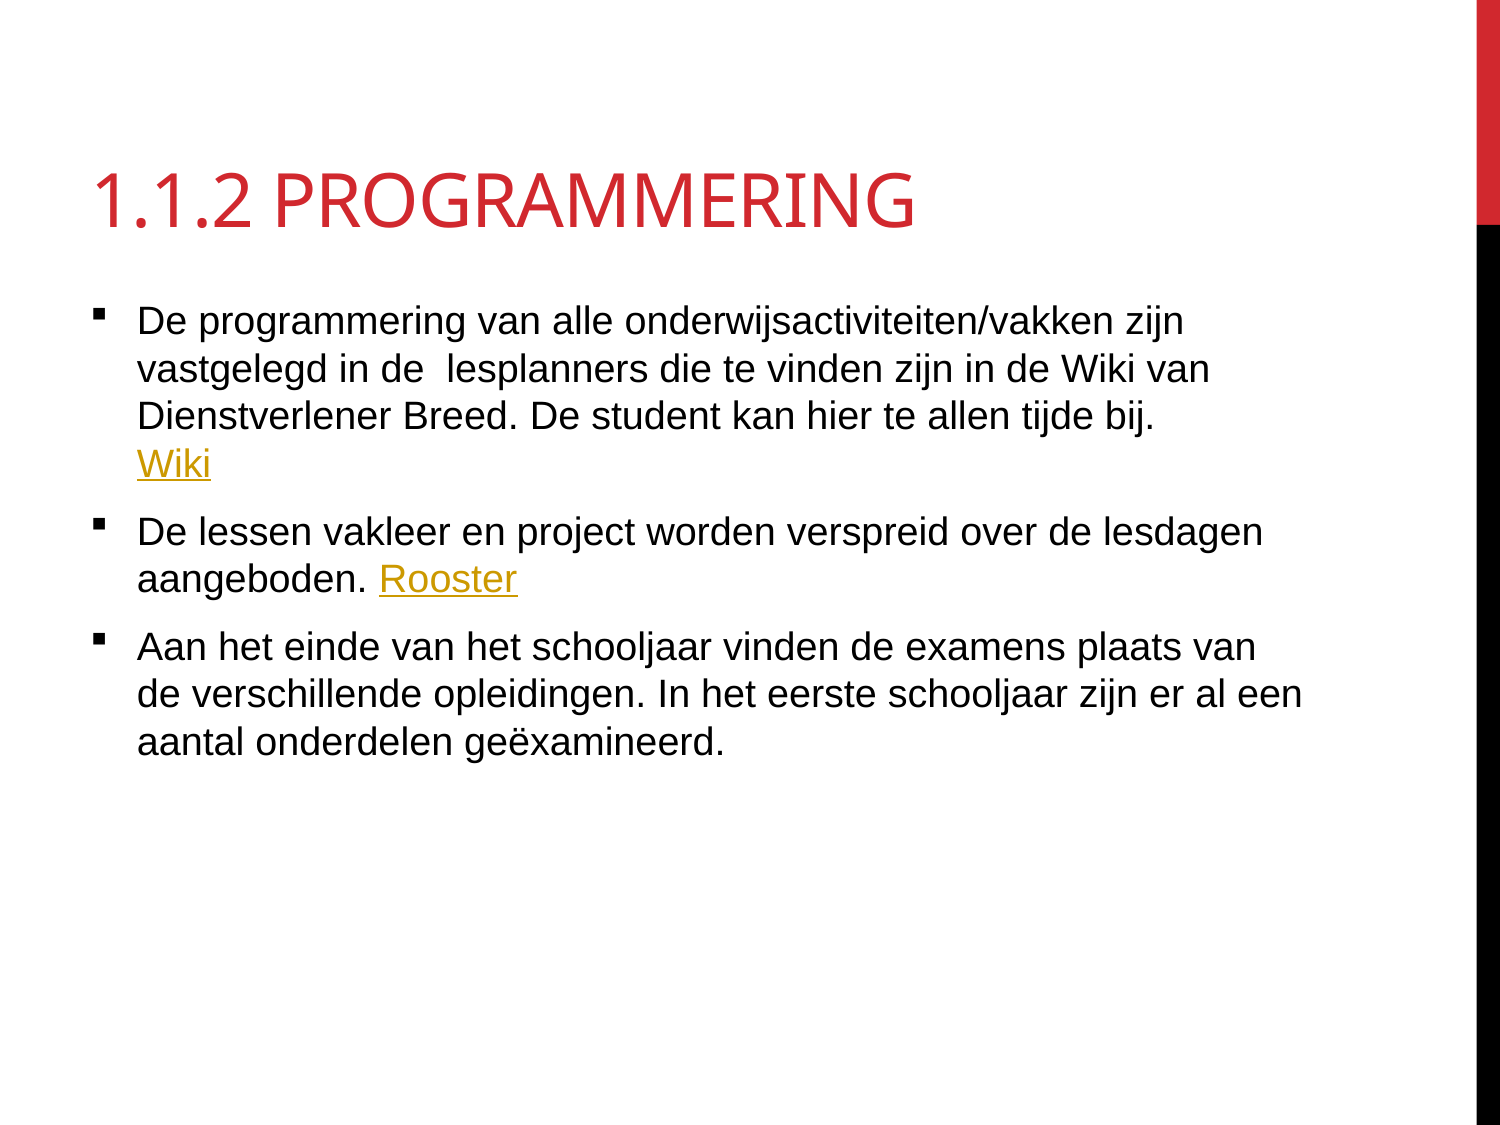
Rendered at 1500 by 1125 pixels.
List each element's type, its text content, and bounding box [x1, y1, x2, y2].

list De programmering van alle onderwijsactiviteiten/vakken zijn vastgelegd in de lesplanners die te vinden zijn in de Wiki van Dienstverlener Breed. De student kan hier te allen tijde bij. Wiki De lessen vakleer en project worden verspreid over de lesdagen aangeboden. Rooster Aan het einde van het schooljaar vinden de examens plaats van de verschillende opleidingen. In het eerste schooljaar zijn er al een aantal onderdelen geëxamineerd. [75, 287, 1325, 1005]
title 1.1.2 Programmering [75, 25, 1176, 250]
